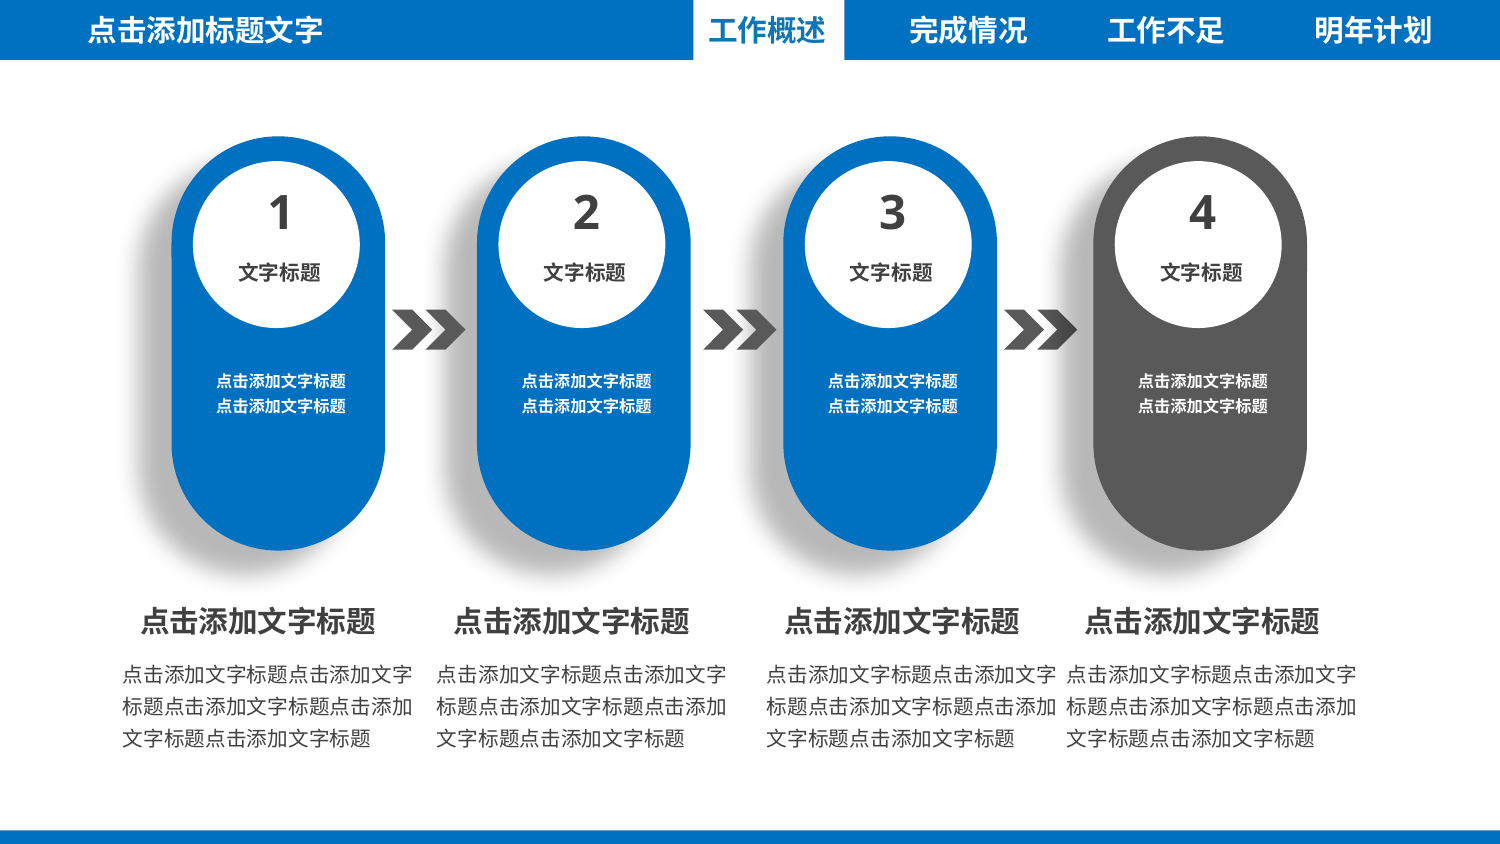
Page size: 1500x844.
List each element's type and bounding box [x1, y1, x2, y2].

text_box [0, 0, 1500, 844]
